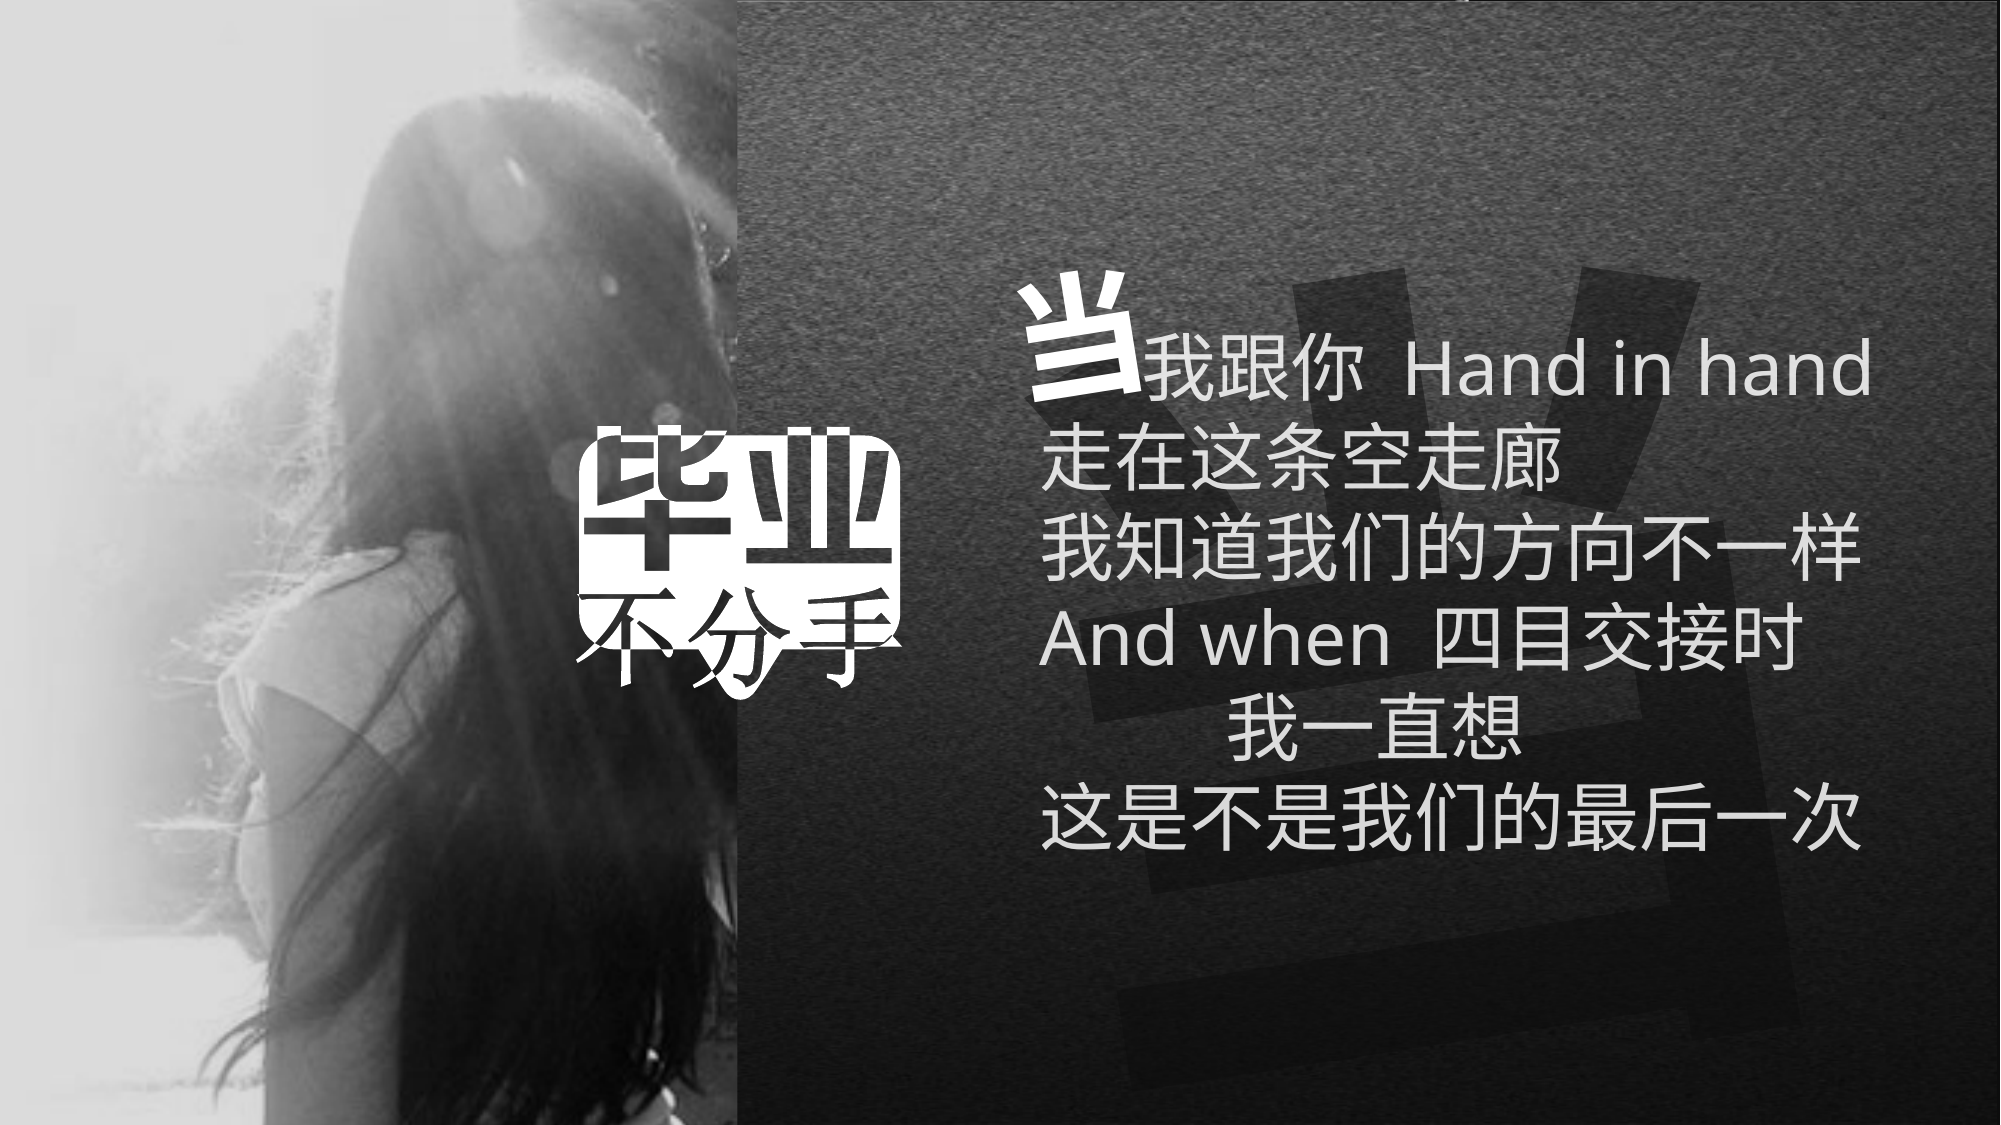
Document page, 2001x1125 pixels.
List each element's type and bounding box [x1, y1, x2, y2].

text_box [994, 243, 1907, 874]
picture [0, 0, 1997, 1125]
